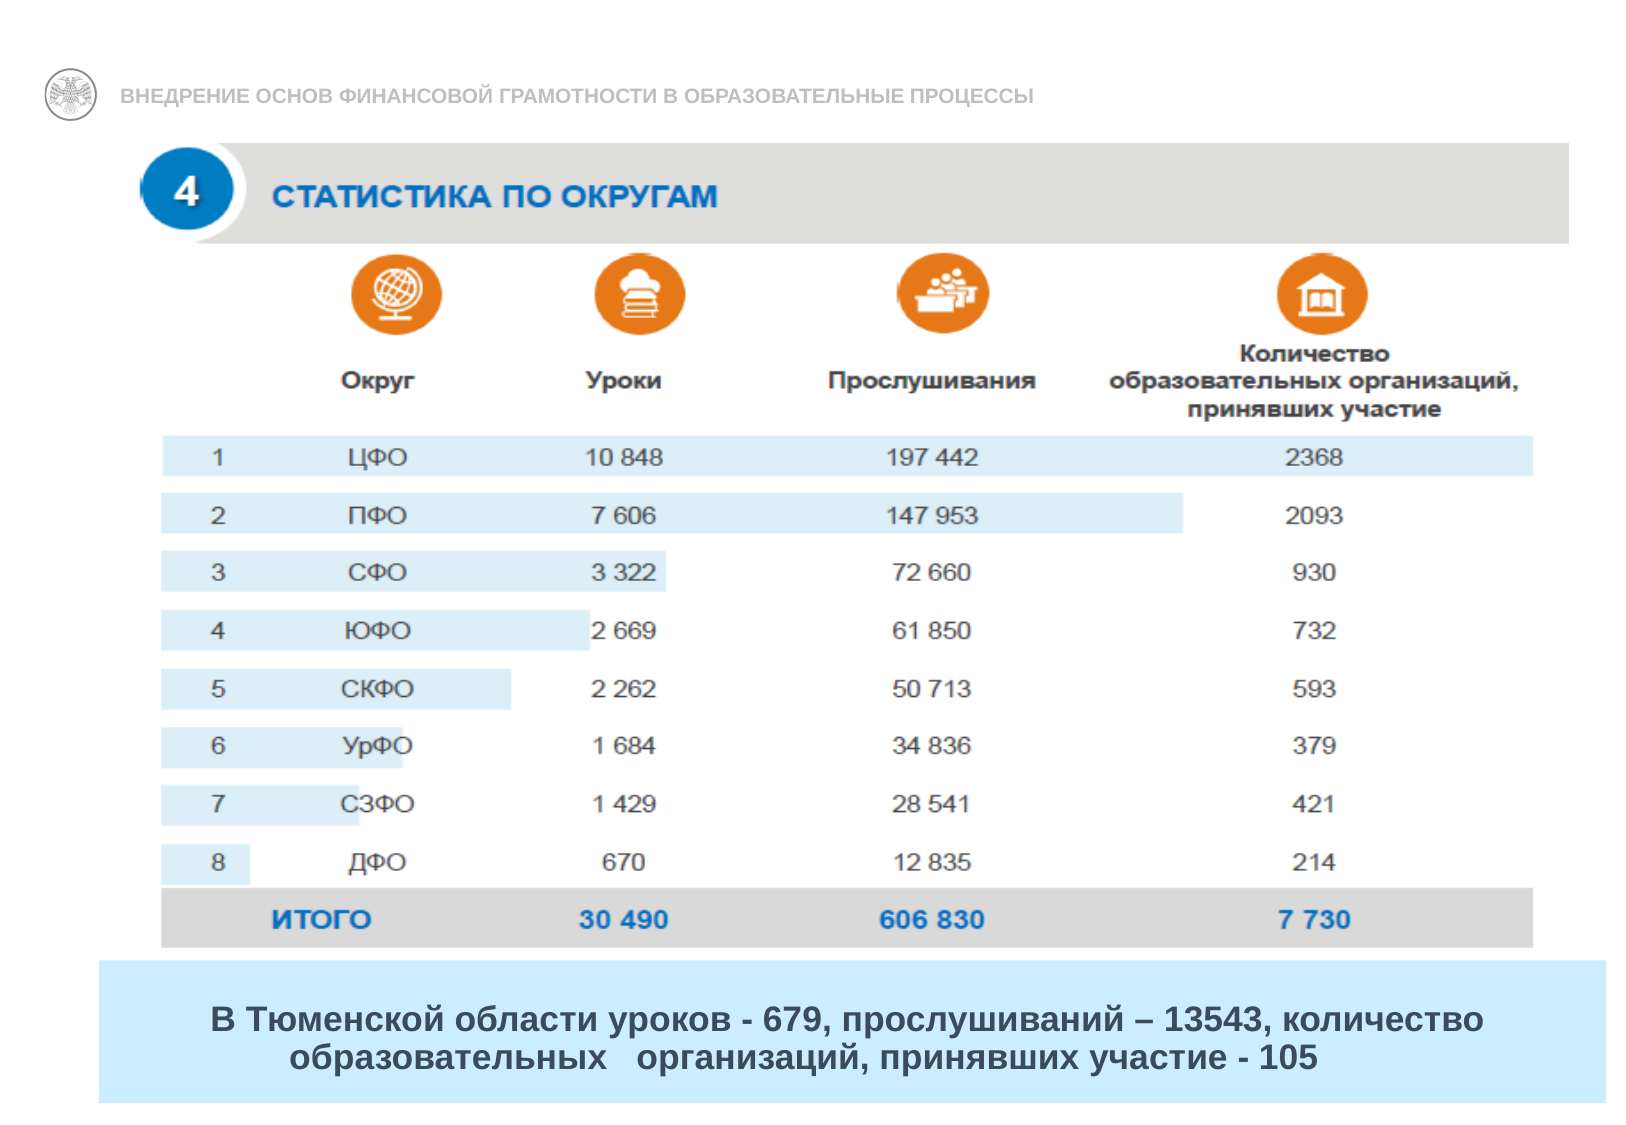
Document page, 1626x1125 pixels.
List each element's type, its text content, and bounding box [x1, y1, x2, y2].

list ВНЕДРЕНИЕ ОСНОВ ФИНАНСОВОЙ ГРАМОТНОСТИ В ОБРАЗОВАТЕЛЬНЫЕ ПРОЦЕССЫ [120, 46, 1092, 123]
picture [33, 123, 1591, 1019]
text_box В Тюменской области уроков - 679, прослушиваний – 13543, количество образовательных организаций, принявших участие - 105 [98, 959, 1607, 1104]
picture [44, 68, 98, 121]
text_box [99, 42, 497, 123]
